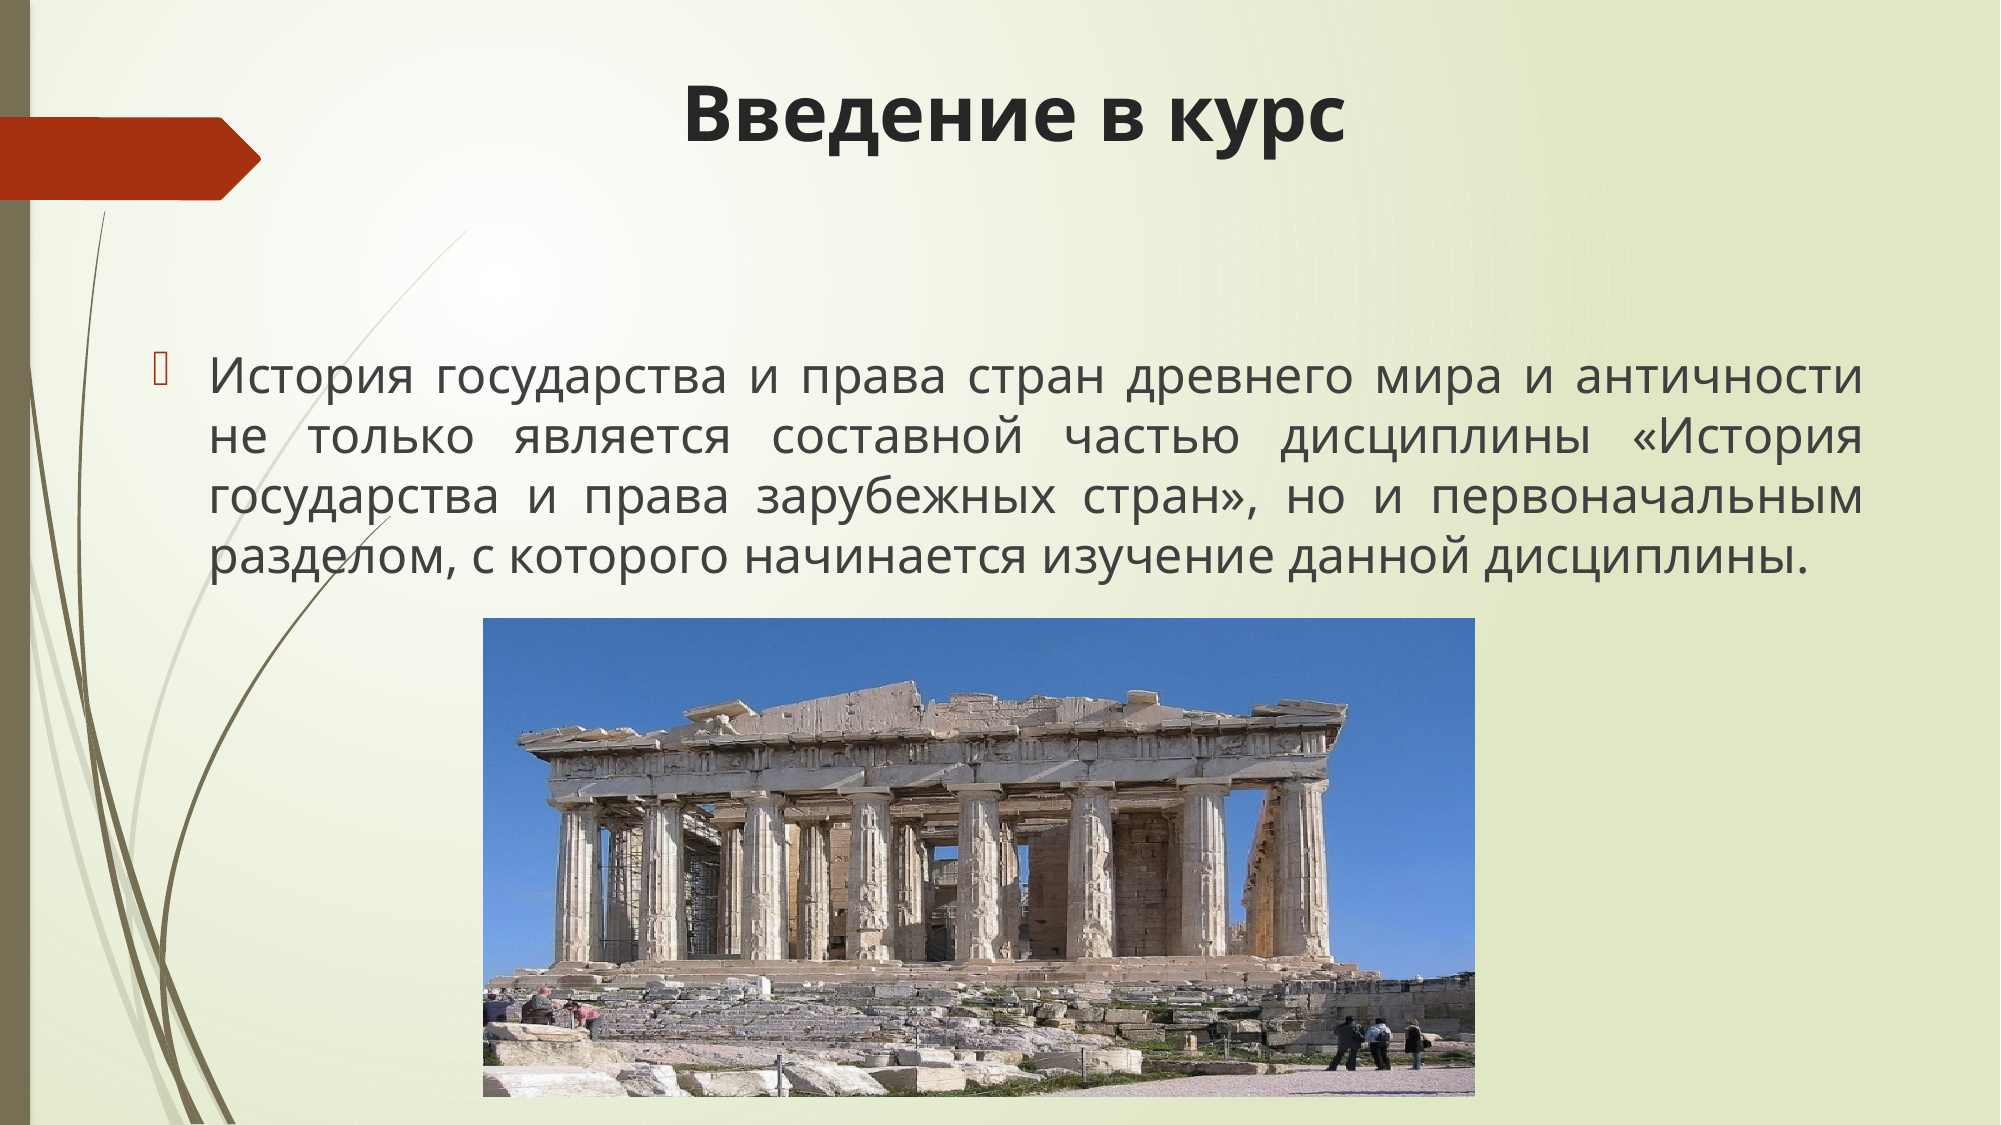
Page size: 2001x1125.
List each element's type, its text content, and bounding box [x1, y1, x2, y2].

title Введение в курс [30, 56, 2000, 234]
picture [482, 617, 1476, 1097]
list История государства и права стран древнего мира и античности не только является составной частью дисциплины «История государства и права зарубежных стран», но и первоначальным разделом, с которого начинается изучение данной дисциплины. [137, 336, 1881, 651]
